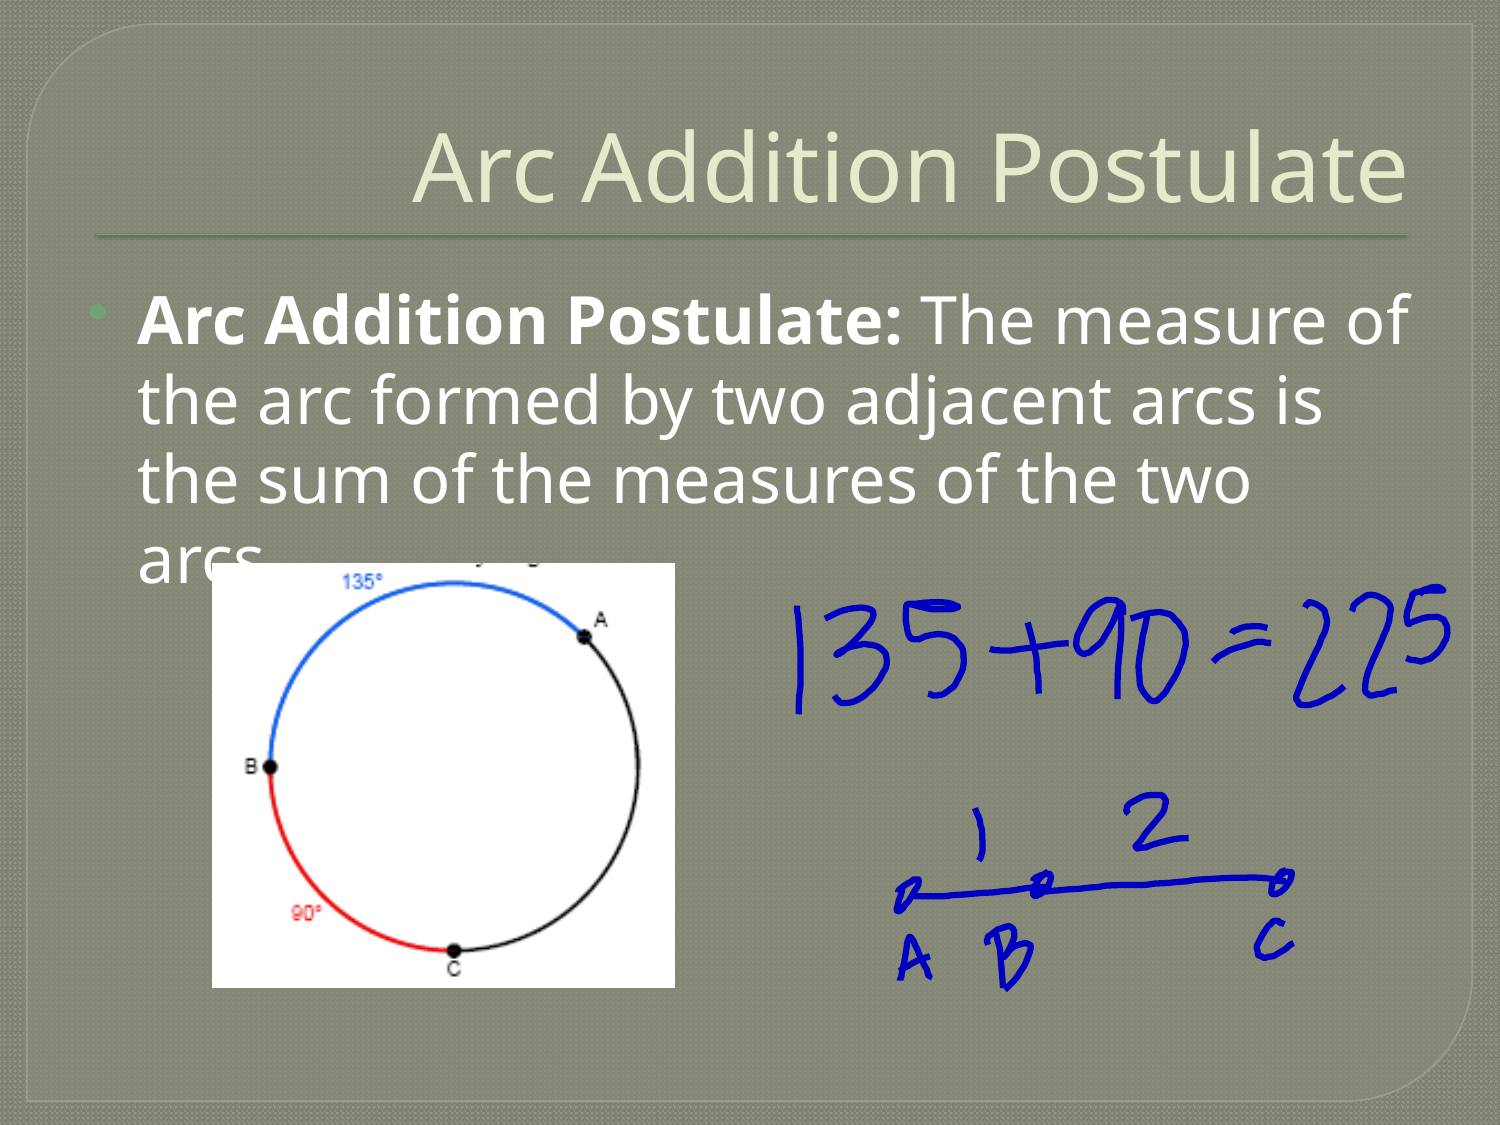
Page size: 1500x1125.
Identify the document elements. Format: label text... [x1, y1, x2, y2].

text_box [1032, 871, 1052, 897]
text_box [899, 960, 931, 981]
text_box [895, 878, 920, 912]
text_box [1212, 640, 1272, 663]
text_box [1036, 876, 1275, 893]
text_box [1231, 625, 1268, 634]
picture [212, 563, 676, 989]
list Arc Addition Postulate: The measure of the arc formed by two adjacent arcs is the sum of the measures of the two arcs. [75, 270, 1425, 1013]
text_box [1270, 869, 1293, 895]
text_box [824, 606, 888, 704]
text_box [1035, 642, 1069, 648]
text_box [899, 955, 931, 972]
text_box [796, 605, 802, 715]
text_box [1075, 599, 1124, 700]
text_box [1351, 593, 1397, 697]
text_box [1125, 794, 1189, 850]
text_box [974, 807, 984, 861]
text_box [989, 645, 1031, 652]
text_box [1405, 586, 1449, 663]
title Arc Addition Postulate [75, 41, 1425, 230]
text_box [902, 936, 922, 967]
text_box [913, 886, 1033, 897]
text_box [1295, 601, 1345, 706]
text_box [986, 925, 1032, 991]
text_box [904, 601, 965, 697]
text_box [1026, 622, 1040, 694]
text_box [1255, 919, 1294, 959]
text_box [1130, 611, 1187, 702]
